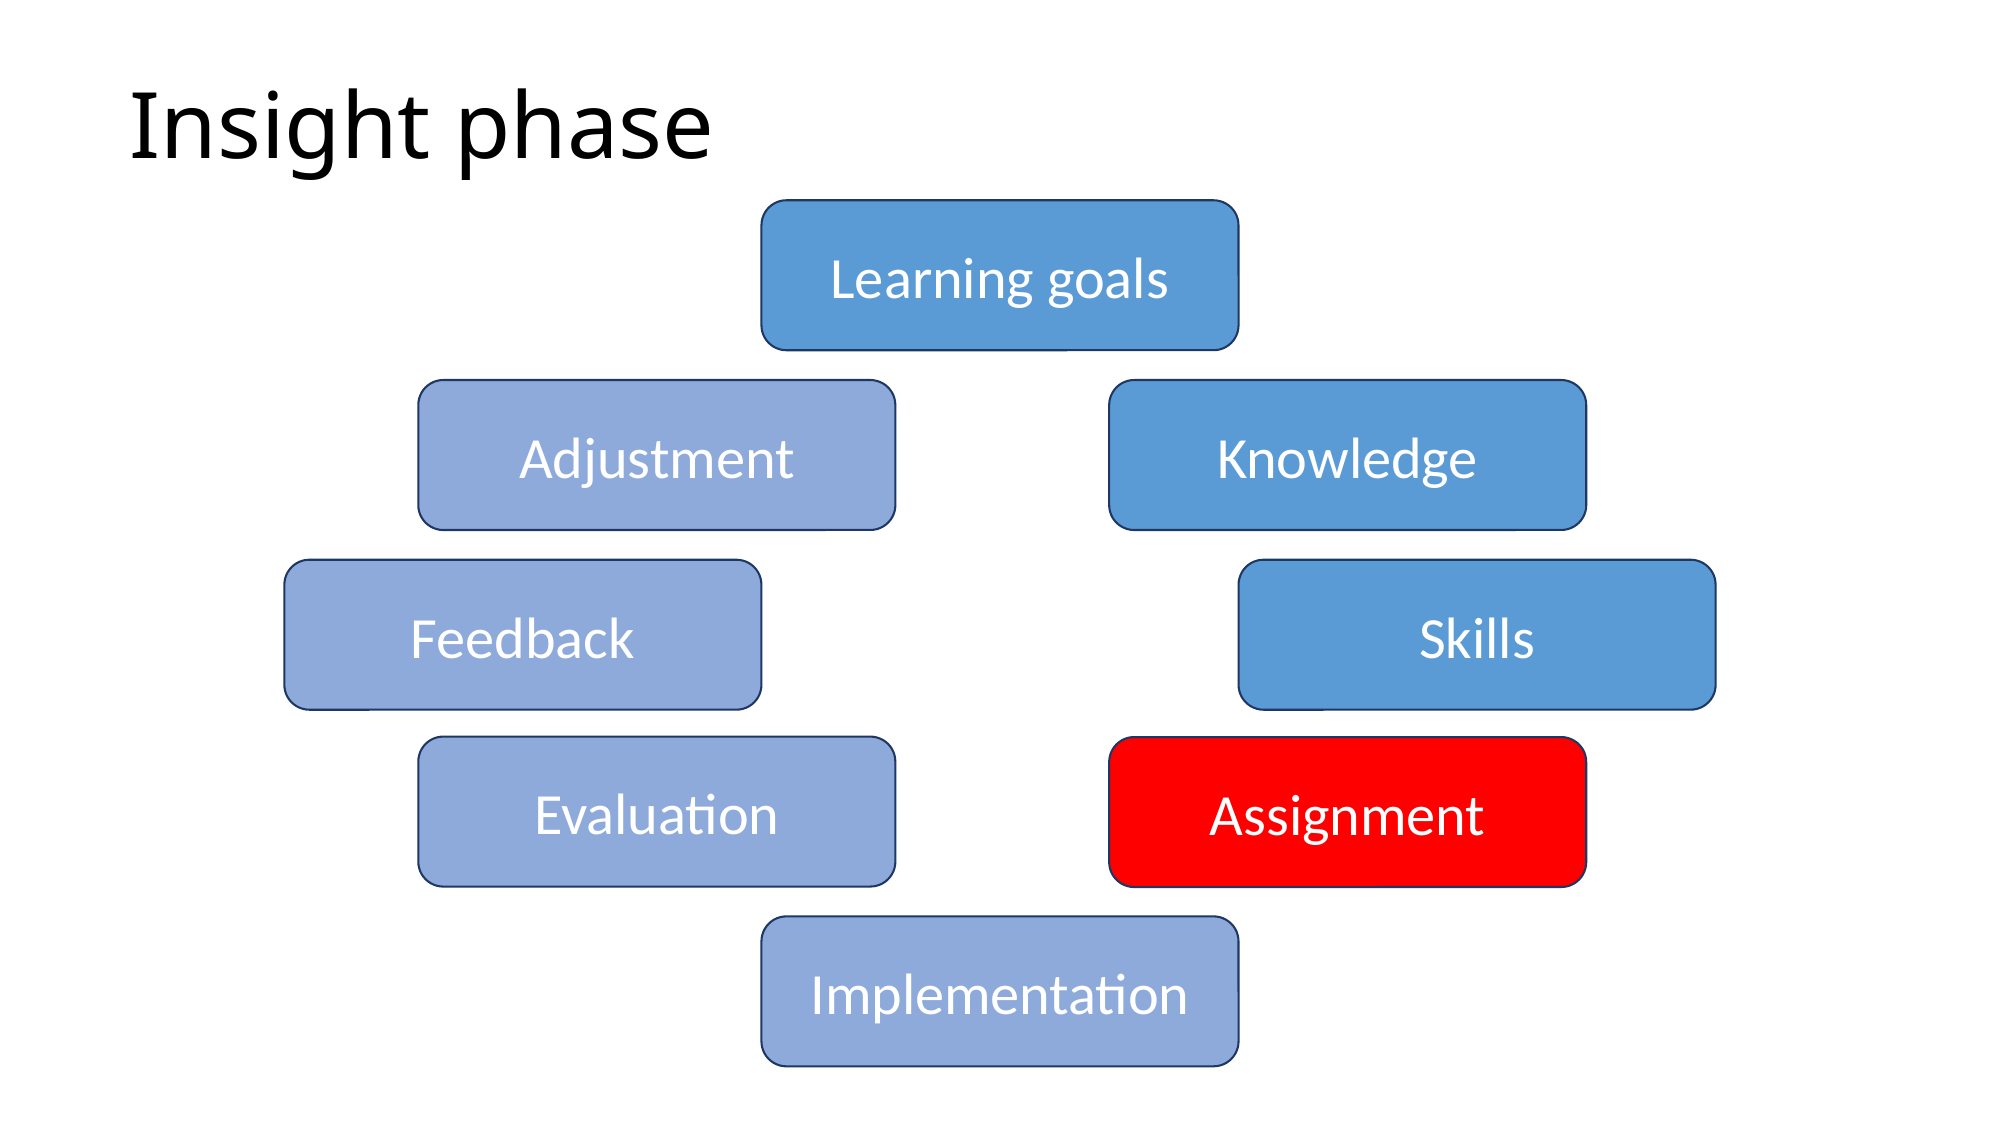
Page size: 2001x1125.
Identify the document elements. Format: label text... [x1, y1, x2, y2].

text_box [472, 360, 2000, 434]
title Insight phase [114, 19, 1863, 238]
text_box Assignment [1109, 737, 1587, 888]
text_box Evaluation [418, 736, 896, 887]
text_box Skills [1238, 559, 1716, 710]
text_box Adjustment [418, 380, 896, 531]
text_box Feedback [284, 559, 762, 710]
text_box Implementation [761, 916, 1239, 1067]
text_box [472, 284, 2000, 359]
text_box Knowledge [1109, 434, 1587, 531]
text_box Learning goals [761, 200, 1239, 284]
